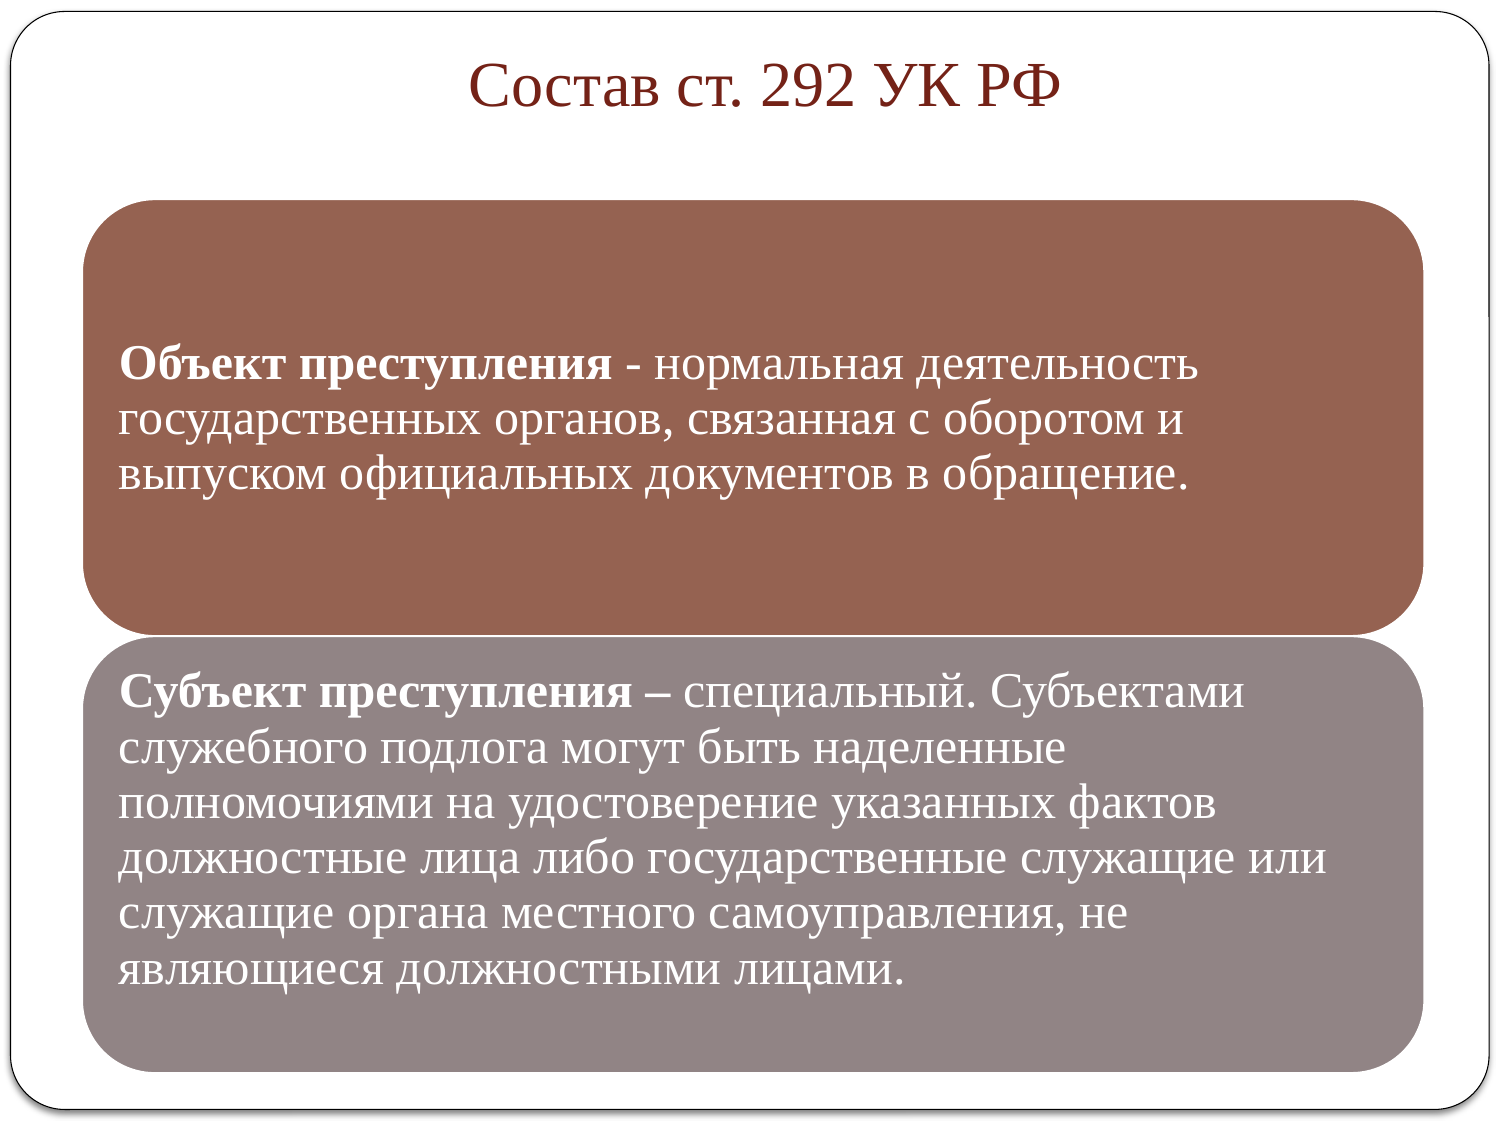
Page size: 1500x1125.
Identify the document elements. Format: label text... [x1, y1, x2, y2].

title Состав ст. 292 УК РФ [93, 35, 1437, 135]
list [81, 198, 1425, 1074]
